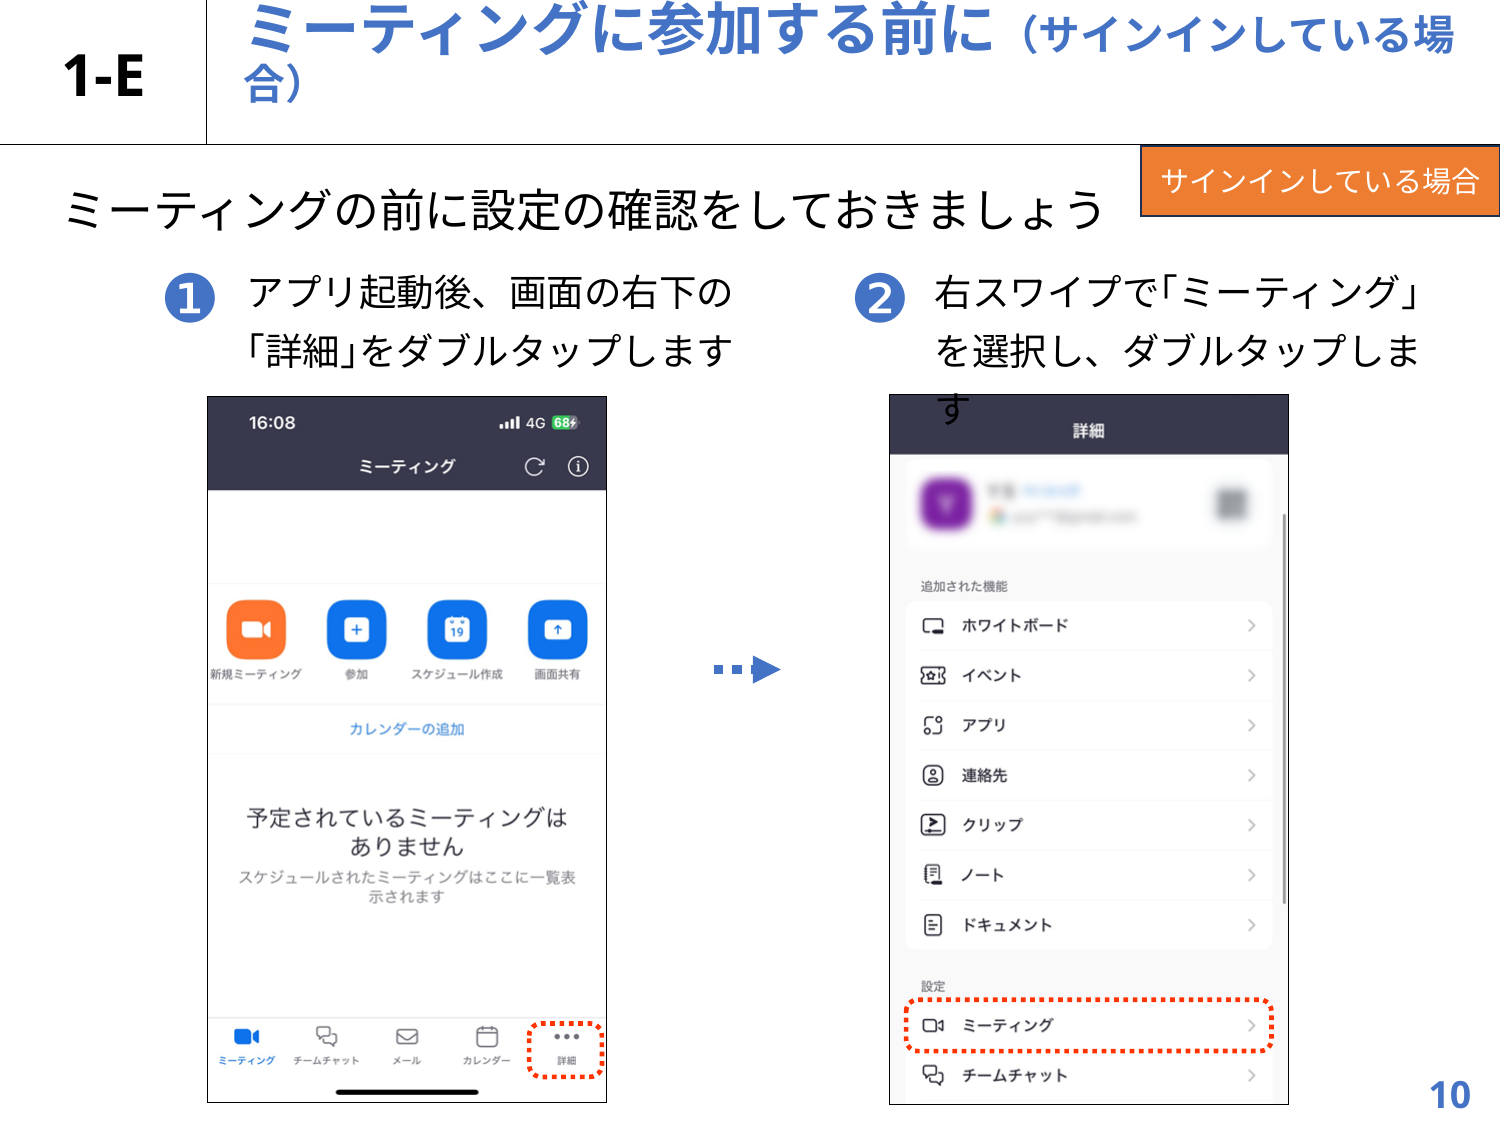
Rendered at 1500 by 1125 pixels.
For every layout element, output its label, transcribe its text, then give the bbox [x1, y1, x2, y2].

text_box 1-E [0, 0, 207, 147]
picture [207, 396, 607, 1103]
text_box ミーティングの前に設定の確認をしておきましょう [46, 180, 1422, 274]
text_box 10 [1399, 1063, 1500, 1123]
text_box 右スワイプで｢ミーティング｣を選択し、ダブルタップします [919, 248, 1444, 439]
text_box サインインしている場合 [1140, 145, 1500, 217]
text_box ❶ [145, 274, 223, 343]
text_box ❷ [835, 274, 919, 343]
picture [889, 394, 1289, 1105]
text_box ミーティングに参加する前に（サインインしている場合） [228, 36, 1500, 116]
text_box アプリ起動後、画面の右下の ｢詳細｣をダブルタップします [231, 274, 811, 381]
